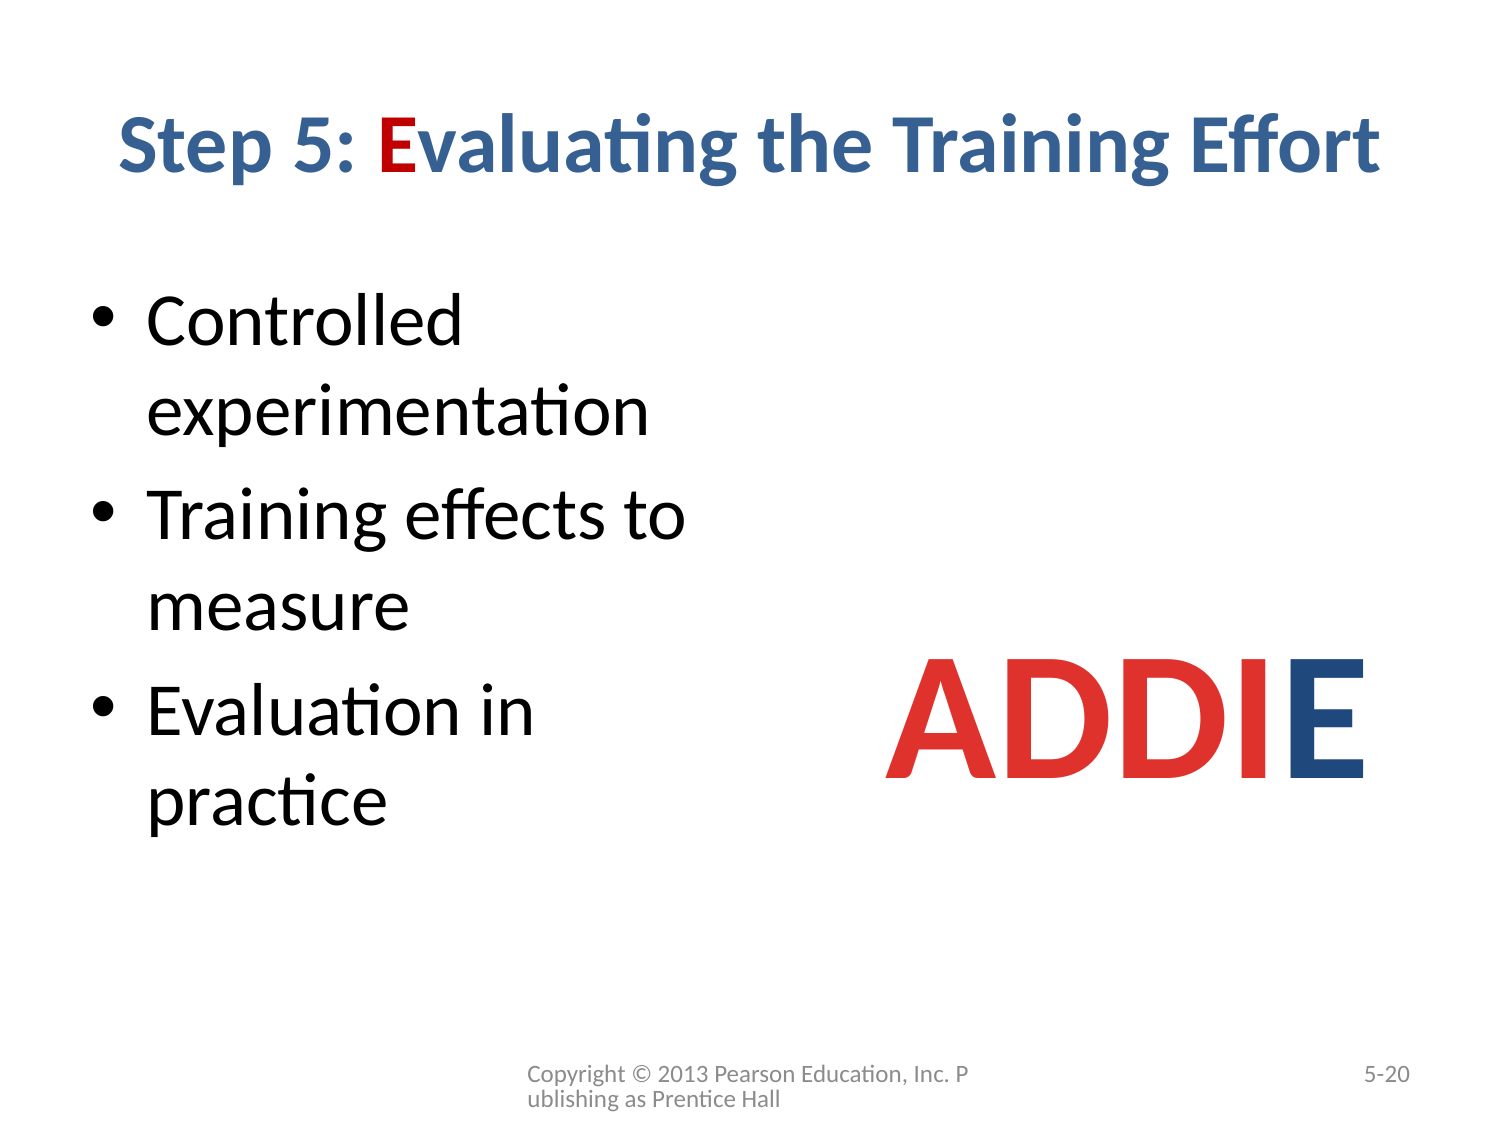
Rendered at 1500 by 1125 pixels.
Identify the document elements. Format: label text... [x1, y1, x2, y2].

footer Copyright © 2013 Pearson Education, Inc. Publishing as Prentice Hall [512, 1042, 988, 1103]
text_box ADDIE [824, 587, 1430, 823]
title Step 5: Evaluating the Training Effort [75, 45, 1425, 233]
list Controlled experimentation Training effects to measure Evaluation in practice [75, 262, 750, 1005]
slide_number 5-20 [1074, 1042, 1425, 1103]
